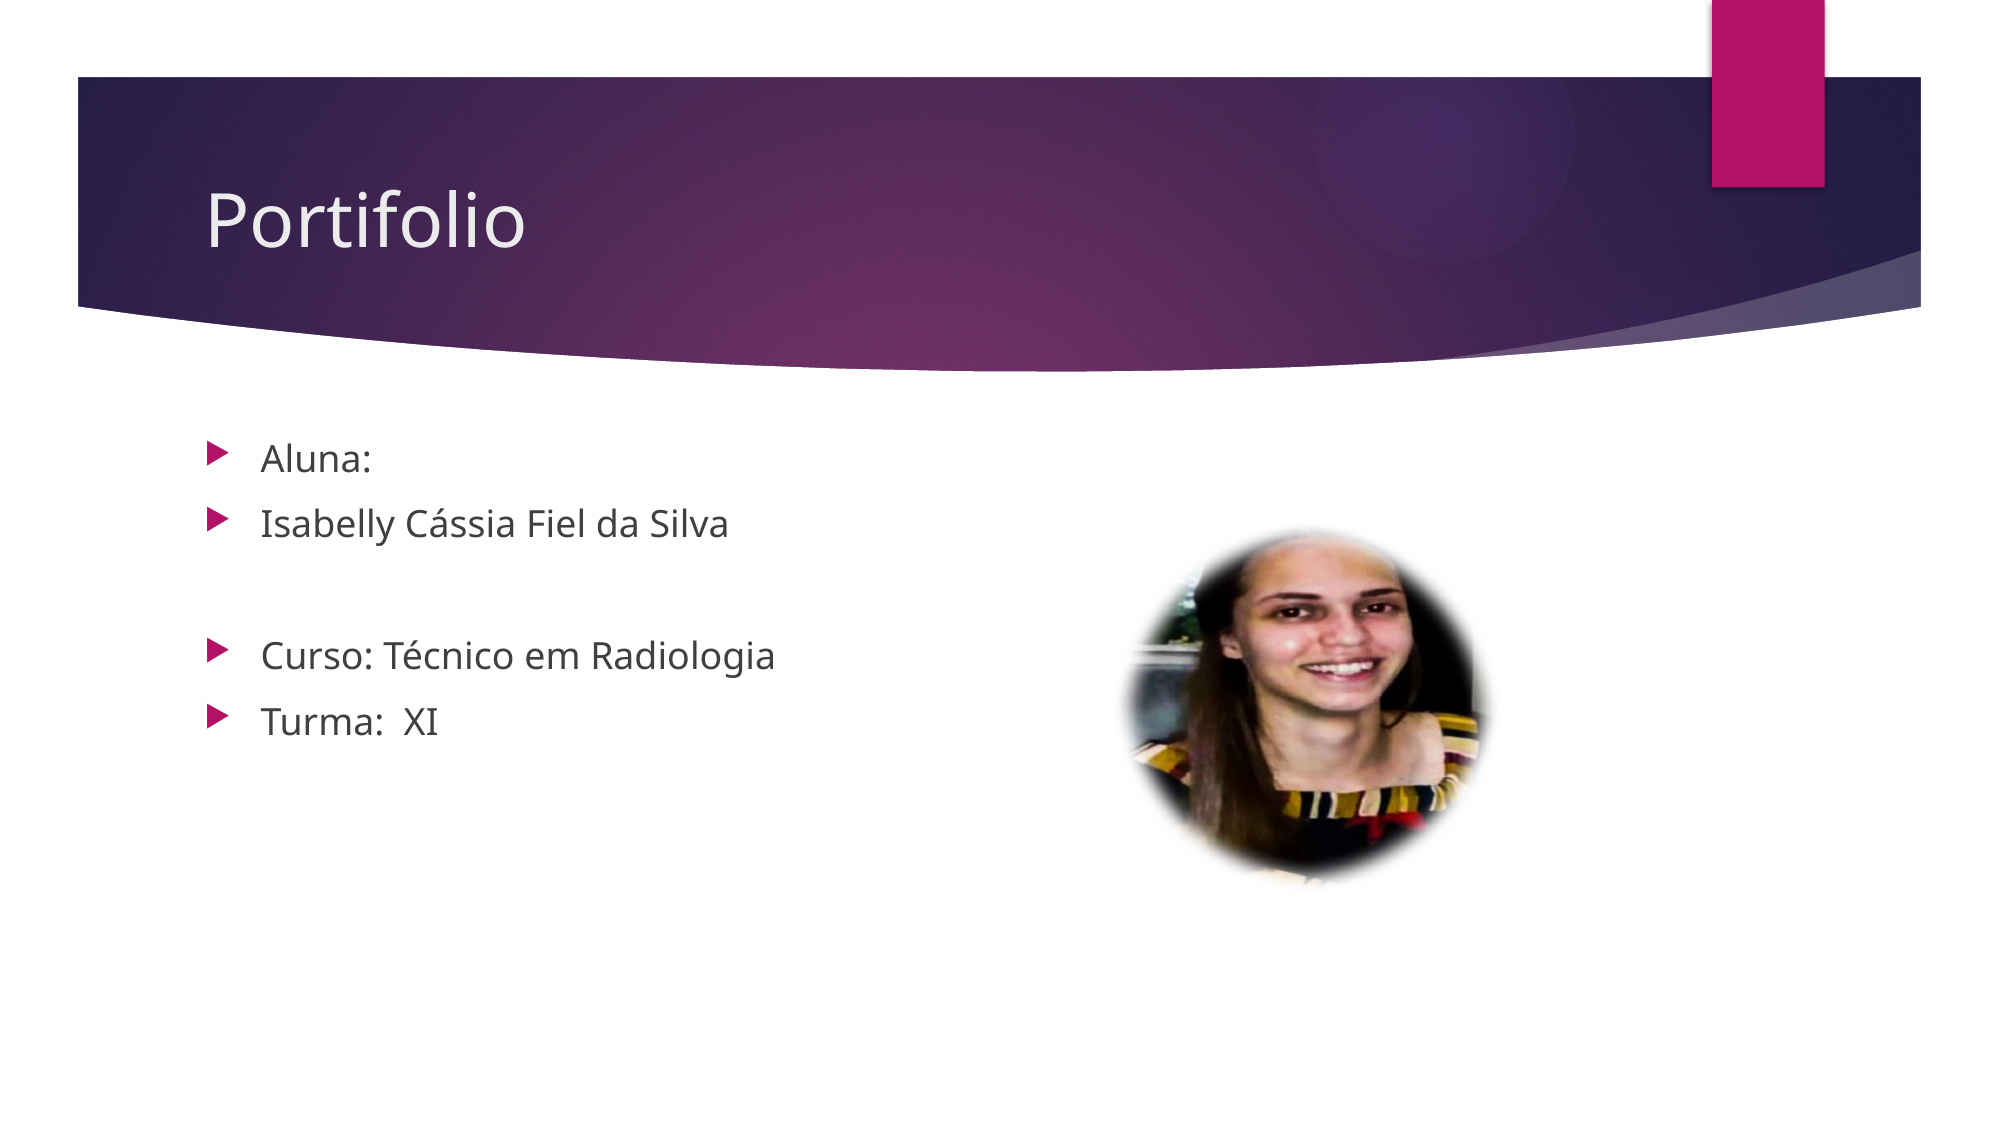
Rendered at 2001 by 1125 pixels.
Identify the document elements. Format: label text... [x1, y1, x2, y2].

picture [1112, 520, 1502, 895]
title Portifolio [189, 159, 1627, 276]
list Aluna: Isabelly Cássia Fiel da Silva Curso: Técnico em Radiologia Turma: XI [189, 427, 1638, 988]
